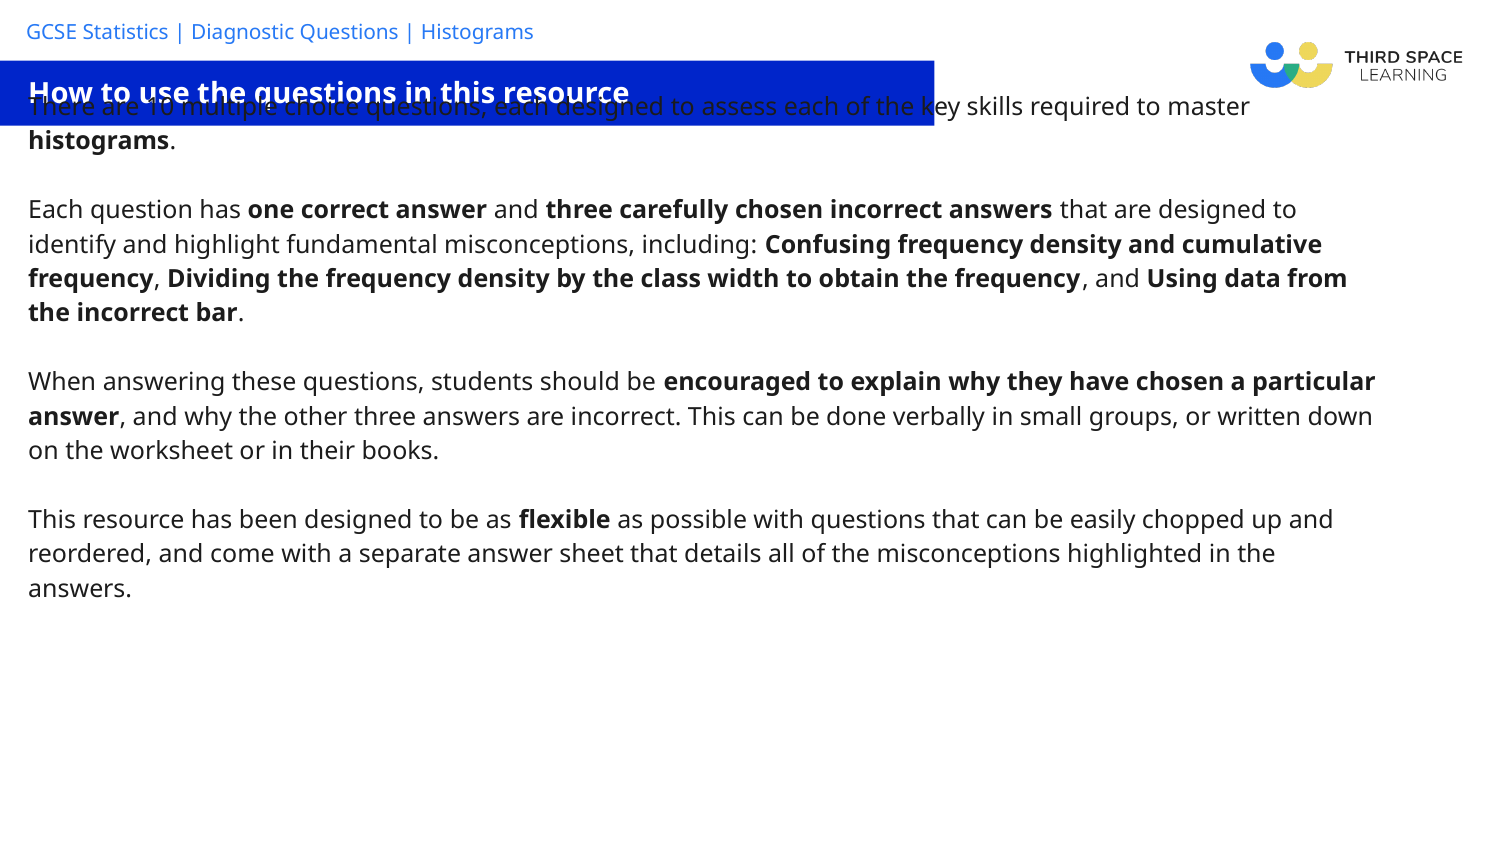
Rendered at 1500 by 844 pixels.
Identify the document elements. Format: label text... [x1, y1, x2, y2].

text_box There are 10 multiple choice questions, each designed to assess each of the key skills required to master histograms. Each question has one correct answer and three carefully chosen incorrect answers that are designed to identify and highlight fundamental misconceptions, including: Confusing frequency density and cumulative frequency, Dividing the frequency density by the class width to obtain the frequency, and Using data from the incorrect bar. When answering these questions, students should be encouraged to explain why they have chosen a particular answer, and why the other three answers are incorrect. This can be done verbally in small groups, or written down on the worksheet or in their books. This resource has been designed to be as flexible as possible with questions that can be easily chopped up and reordered, and come with a separate answer sheet that details all of the misconceptions highlighted in the answers. [13, 151, 1403, 632]
picture [1250, 33, 1465, 99]
text_box How to use the questions in this resource [13, 59, 658, 125]
